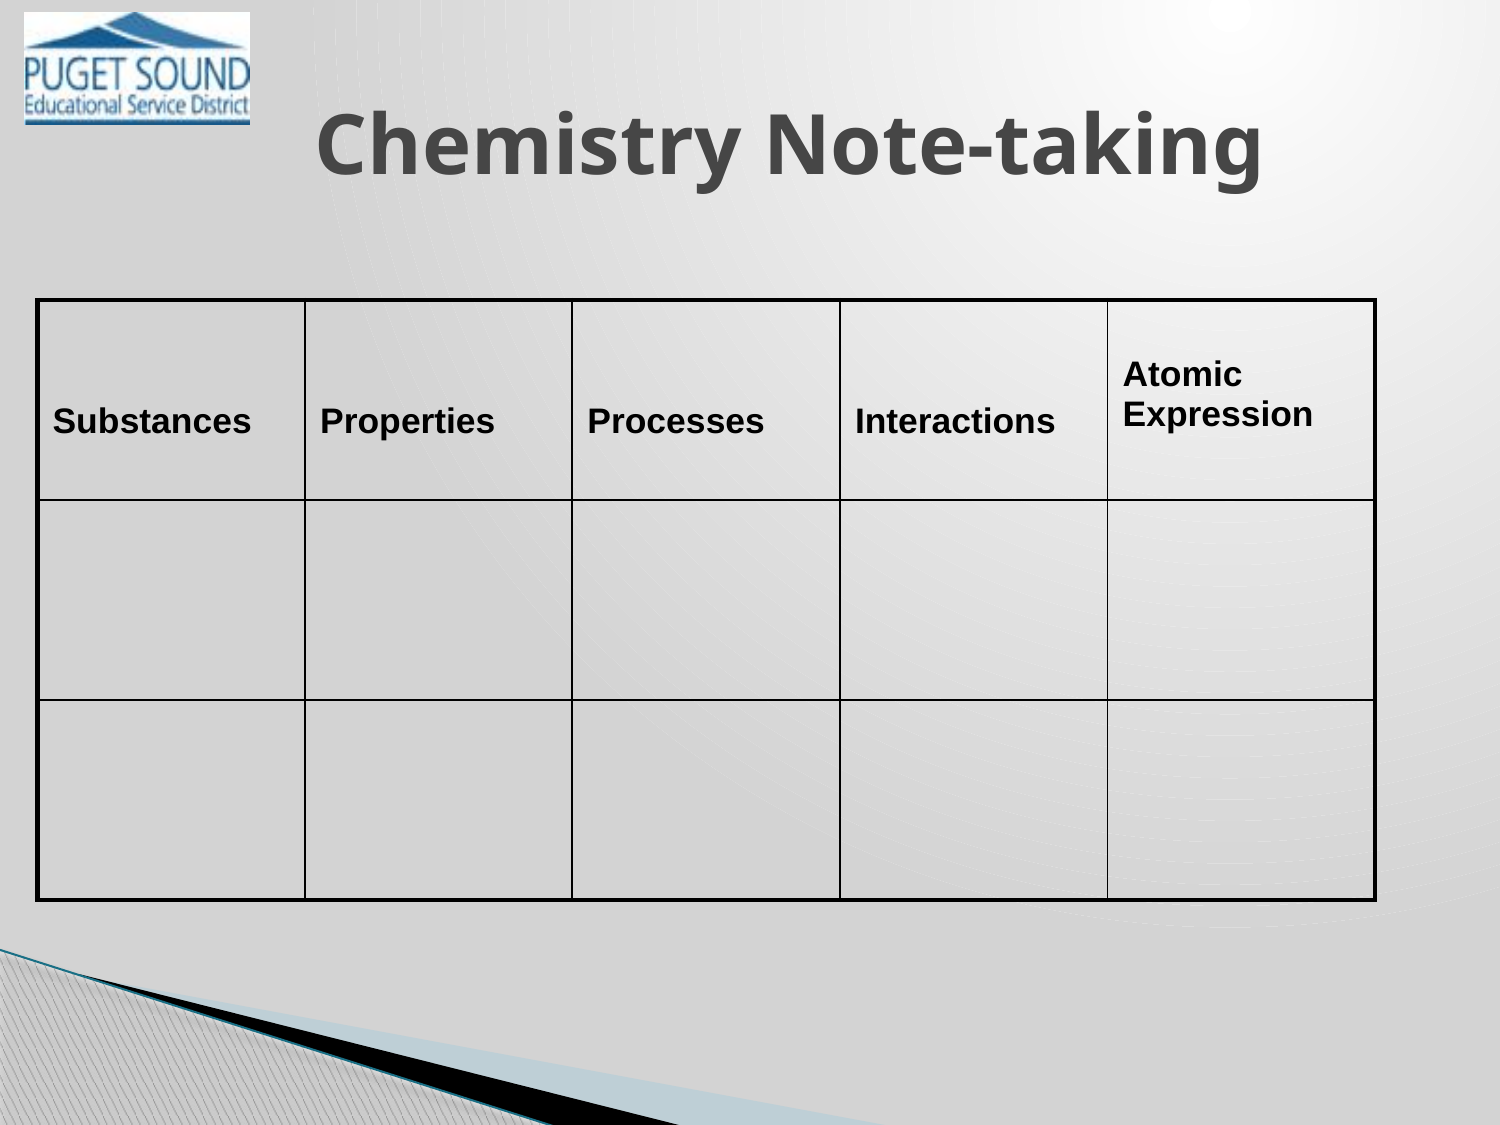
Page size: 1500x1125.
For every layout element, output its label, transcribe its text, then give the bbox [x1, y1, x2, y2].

table_cell [573, 501, 839, 699]
table_cell [40, 701, 304, 898]
table_header Properties [306, 302, 571, 499]
table_header Substances [40, 302, 304, 499]
table_cell [841, 701, 1107, 898]
title Chemistry Note-taking [300, 62, 1500, 220]
table_cell [306, 701, 571, 898]
table_header Interactions [841, 302, 1107, 499]
table_header Processes [573, 302, 839, 499]
table_cell [841, 501, 1107, 699]
table_cell [40, 501, 304, 699]
table_cell [306, 501, 571, 699]
table_cell [1108, 701, 1373, 898]
table_cell [1108, 501, 1373, 699]
table_cell [573, 701, 839, 898]
table_header Atomic Expression [1108, 302, 1373, 499]
picture [24, 12, 250, 125]
